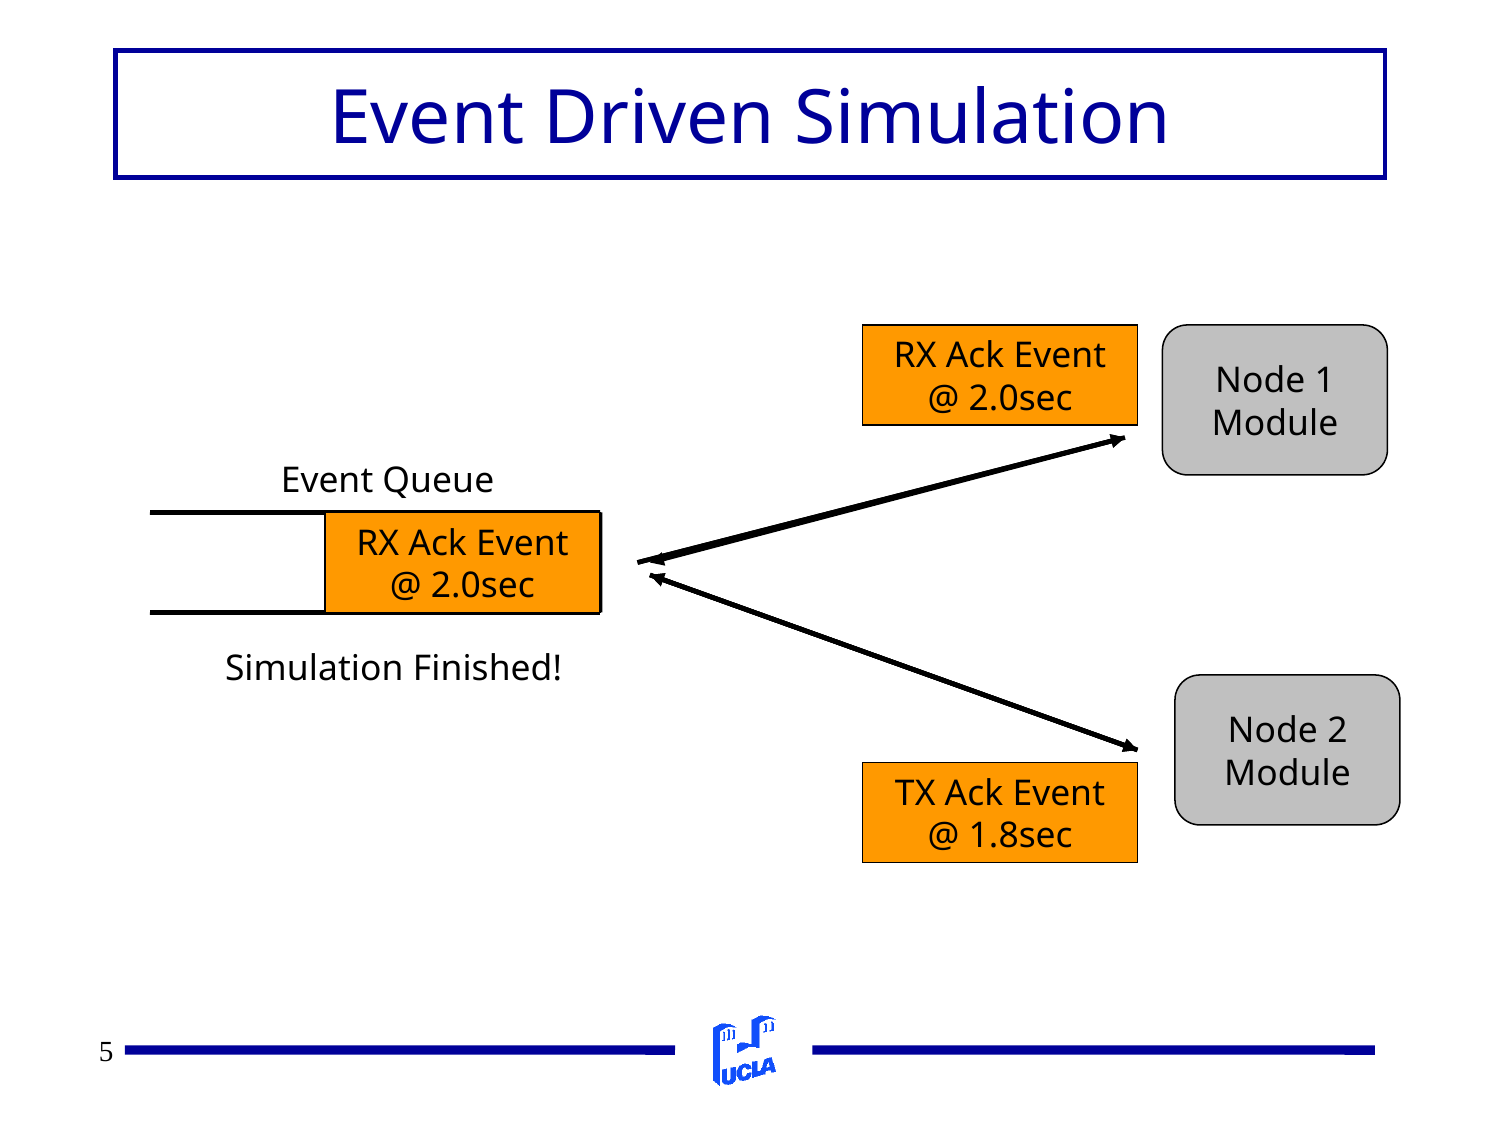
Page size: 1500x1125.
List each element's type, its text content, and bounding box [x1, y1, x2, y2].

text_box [649, 757, 1138, 865]
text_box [637, 324, 1138, 563]
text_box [324, 437, 632, 510]
title Event Driven Simulation [113, 48, 1387, 180]
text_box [1174, 674, 1401, 826]
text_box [1162, 324, 1388, 476]
text_box Simulation Finished! [174, 637, 318, 696]
slide_number 5 [62, 1024, 151, 1076]
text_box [324, 512, 1138, 751]
text_box Event Queue [199, 449, 319, 508]
picture [704, 1012, 785, 1090]
